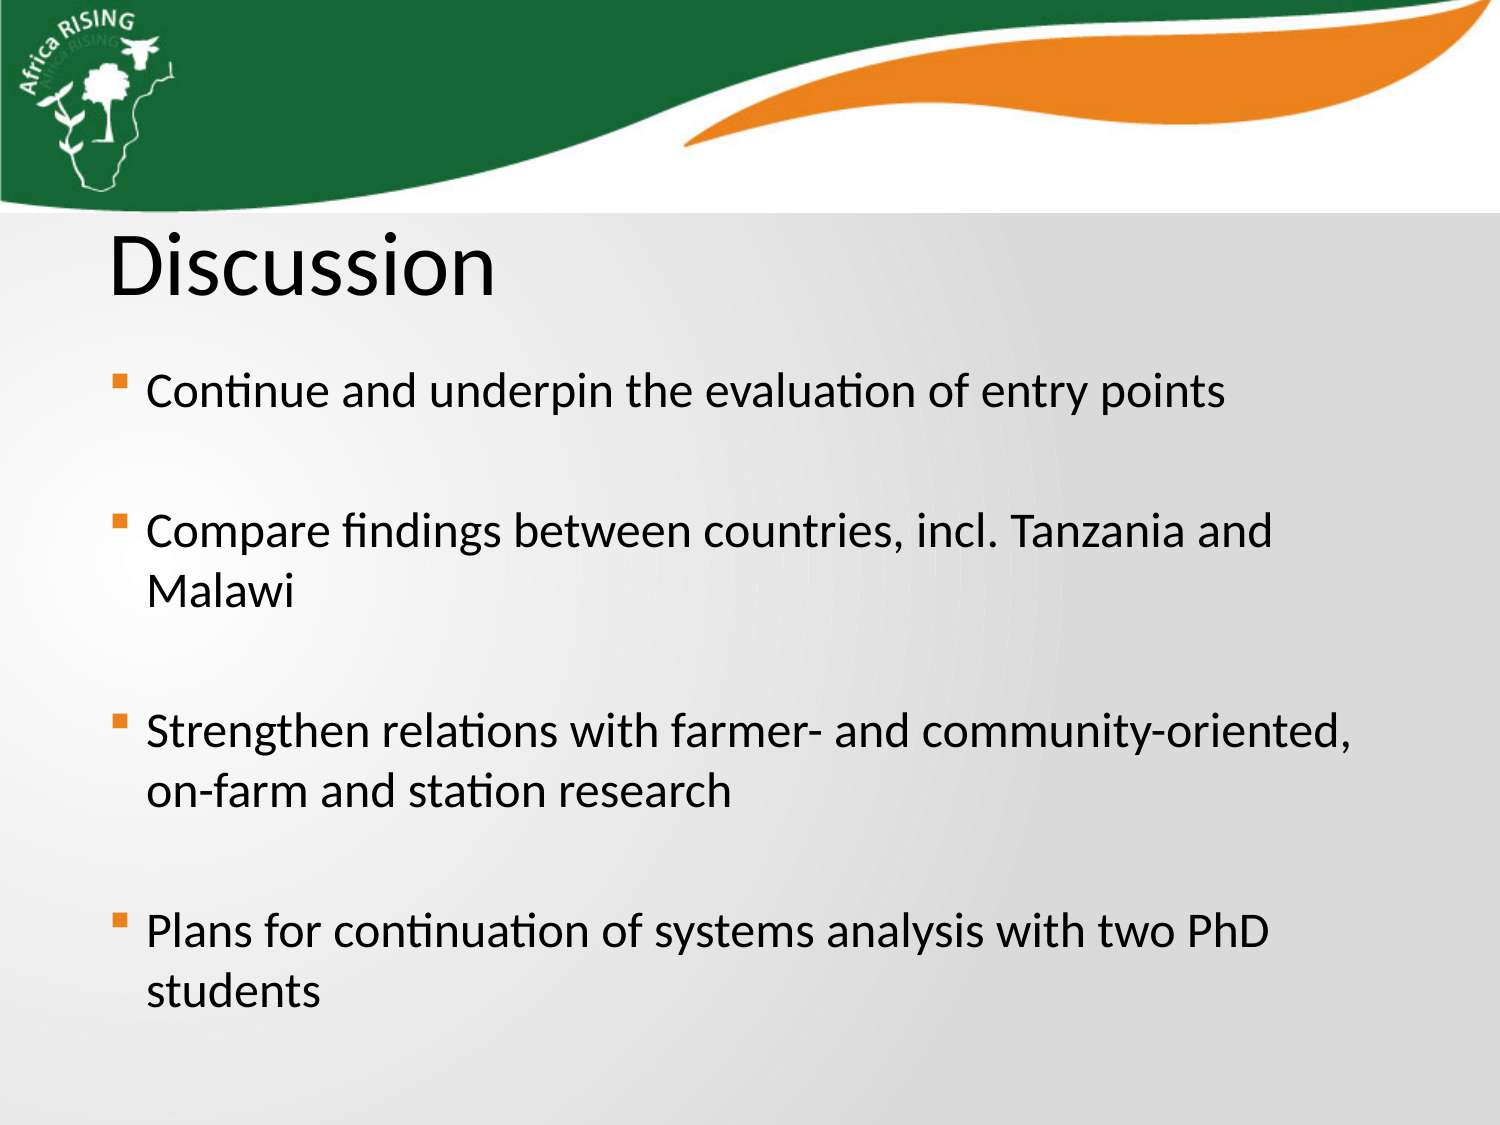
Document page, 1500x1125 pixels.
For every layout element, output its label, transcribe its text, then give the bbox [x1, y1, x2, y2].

list Discussion [75, 196, 1412, 384]
picture [0, 0, 1500, 213]
list Continue and underpin the evaluation of entry points Compare findings between countries, incl. Tanzania and Malawi Strengthen relations with farmer- and community-oriented, on-farm and station research Plans for continuation of systems analysis with two PhD students [75, 384, 1412, 1071]
